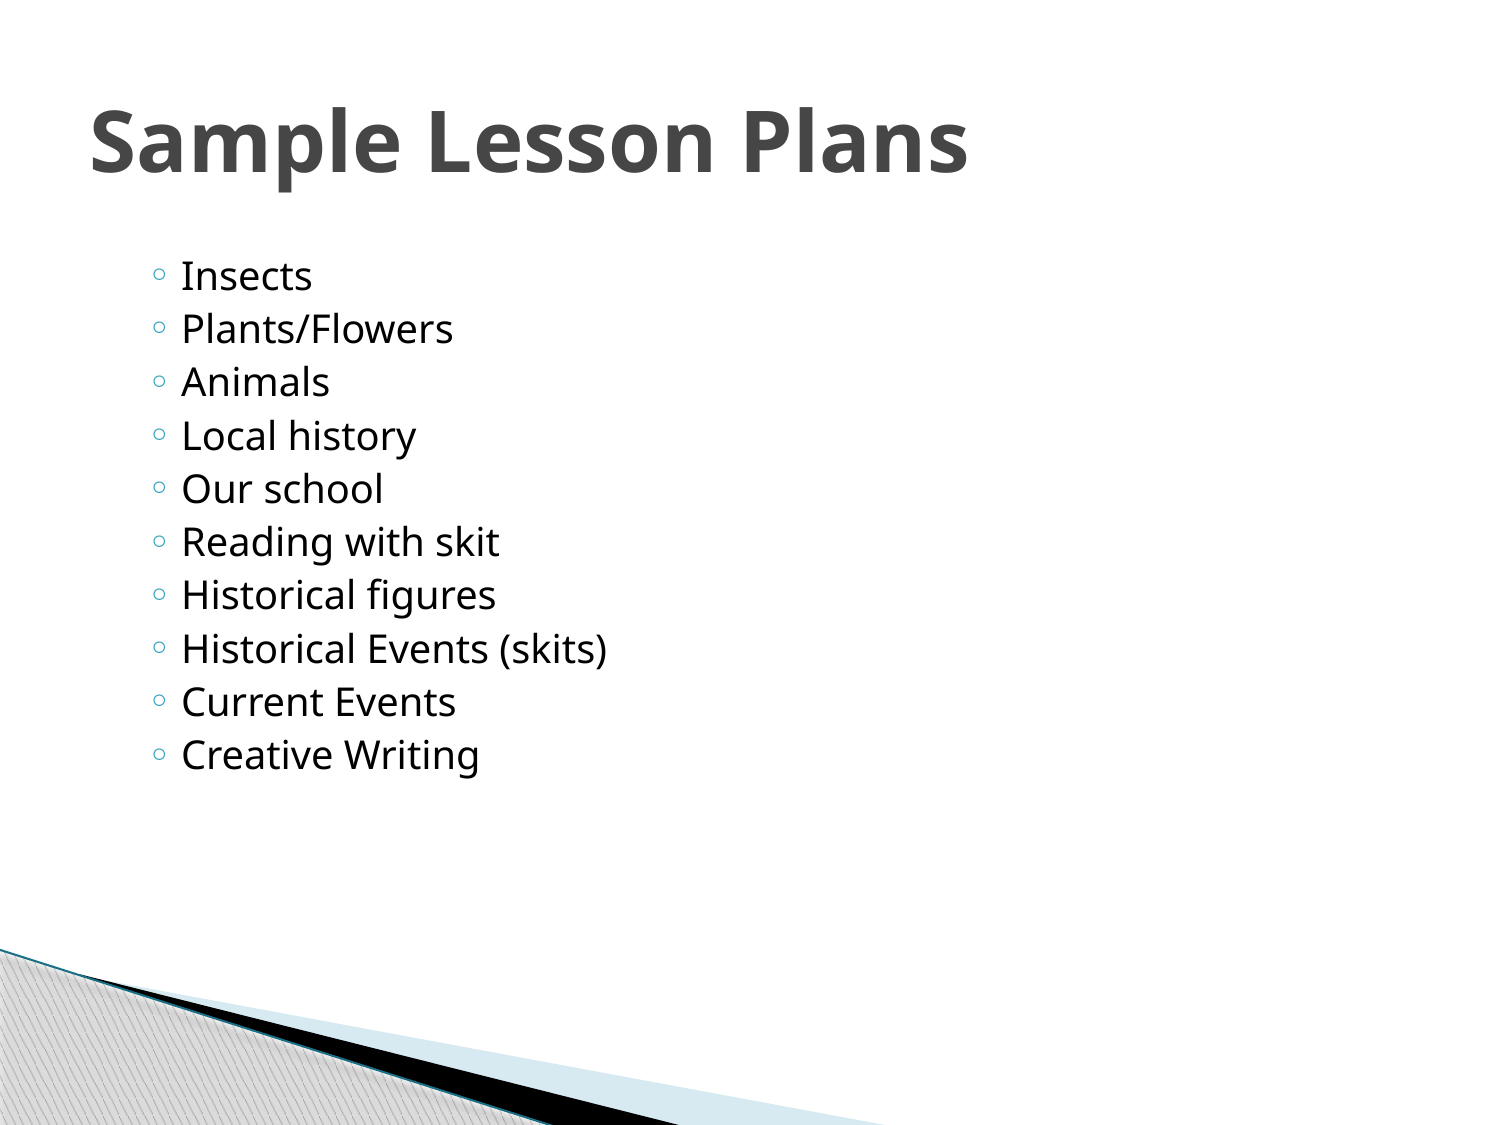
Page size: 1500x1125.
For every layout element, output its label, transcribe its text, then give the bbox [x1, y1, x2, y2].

title Sample Lesson Plans [75, 45, 1425, 233]
list Insects Plants/Flowers Animals Local history Our school Reading with skit Historical figures Historical Events (skits) Current Events Creative Writing [75, 243, 1425, 986]
